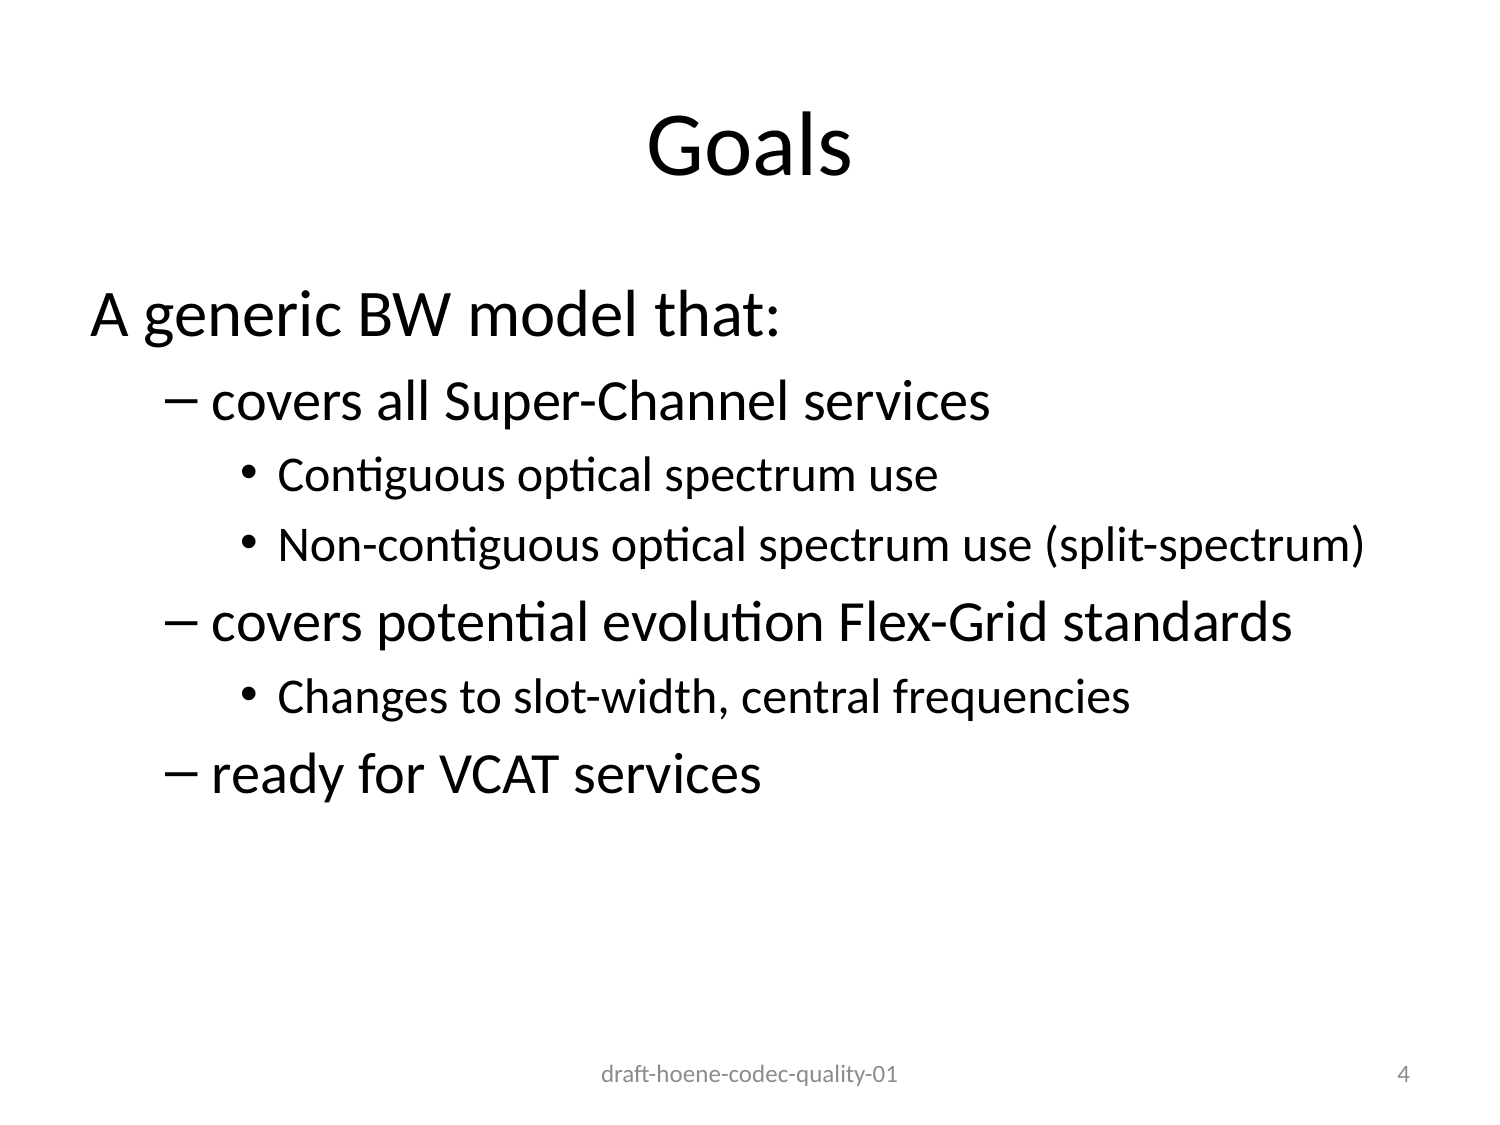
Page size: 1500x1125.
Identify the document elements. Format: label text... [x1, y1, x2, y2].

title Goals [75, 45, 1425, 233]
footer draft-hoene-codec-quality-01 [512, 1042, 988, 1103]
list A generic BW model that: covers all Super-Channel services Contiguous optical spectrum use Non-contiguous optical spectrum use (split-spectrum) covers potential evolution Flex-Grid standards Changes to slot-width, central frequencies ready for VCAT services [75, 262, 1425, 1005]
slide_number 4 [1074, 1042, 1425, 1103]
